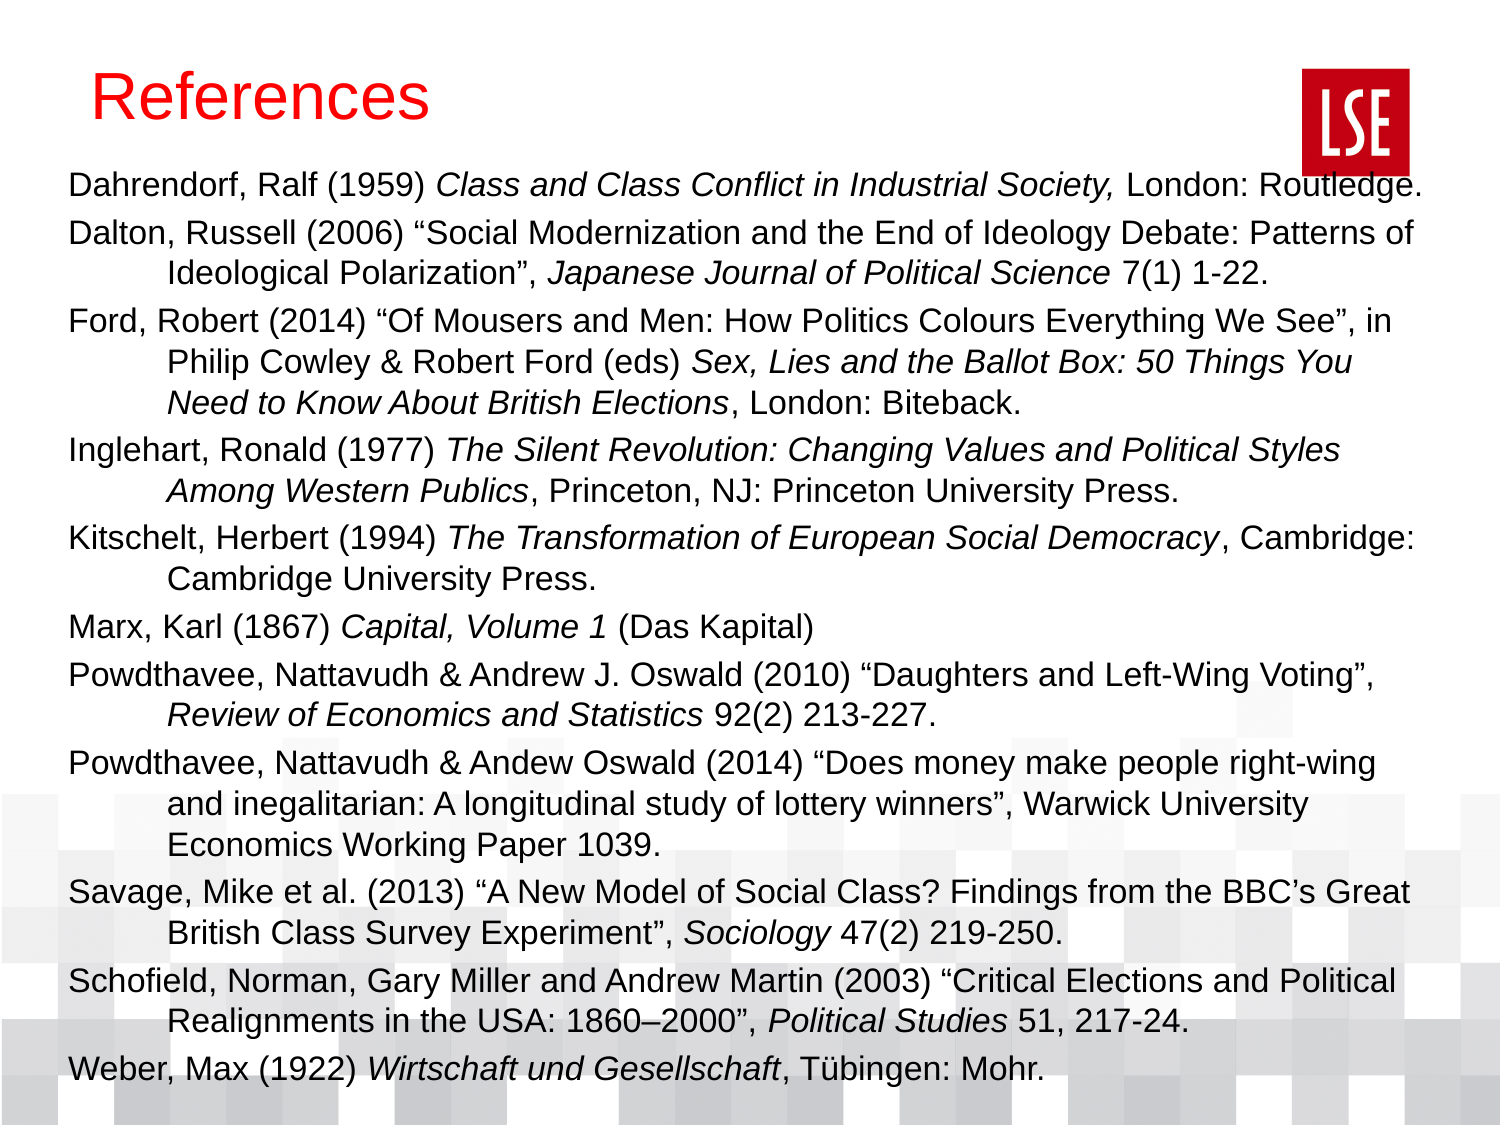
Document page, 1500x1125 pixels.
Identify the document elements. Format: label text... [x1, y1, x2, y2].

picture [0, 0, 1500, 1125]
title References [75, 45, 1425, 154]
list Dahrendorf, Ralf (1959) Class and Class Conflict in Industrial Society, London: Routledge. Dalton, Russell (2006) “Social Modernization and the End of Ideology Debate: Patterns of Ideological Polarization”, Japanese Journal of Political Science 7(1) 1-22. Ford, Robert (2014) “Of Mousers and Men: How Politics Colours Everything We See”, in Philip Cowley & Robert Ford (eds) Sex, Lies and the Ballot Box: 50 Things You Need to Know About British Elections, London: Biteback. Inglehart, Ronald (1977) The Silent Revolution: Changing Values and Political Styles Among Western Publics, Princeton, NJ: Princeton University Press. Kitschelt, Herbert (1994) The Transformation of European Social Democracy, Cambridge: Cambridge University Press. Marx, Karl (1867) Capital, Volume 1 (Das Kapital) Powdthavee, Nattavudh & Andrew J. Oswald (2010) “Daughters and Left-Wing Voting”, Review of Economics and Statistics 92(2) 213-227. Powdthavee, Nattavudh & Andew Oswald (2014) “Does money make people right-wing and inegalitarian: A longitudinal study of lottery winners”, Warwick University Economics Working Paper 1039. Savage, Mike et al. (2013) “A New Model of Social Class? Findings from the BBC’s Great British Class Survey Experiment”, Sociology 47(2) 219-250. Schoﬁeld, Norman, Gary Miller and Andrew Martin (2003) “Critical Elections and Political Realignments in the USA: 1860–2000”, Political Studies 51, 217-24. Weber, Max (1922) Wirtschaft und Gesellschaft, Tübingen: Mohr. [53, 154, 1459, 1109]
